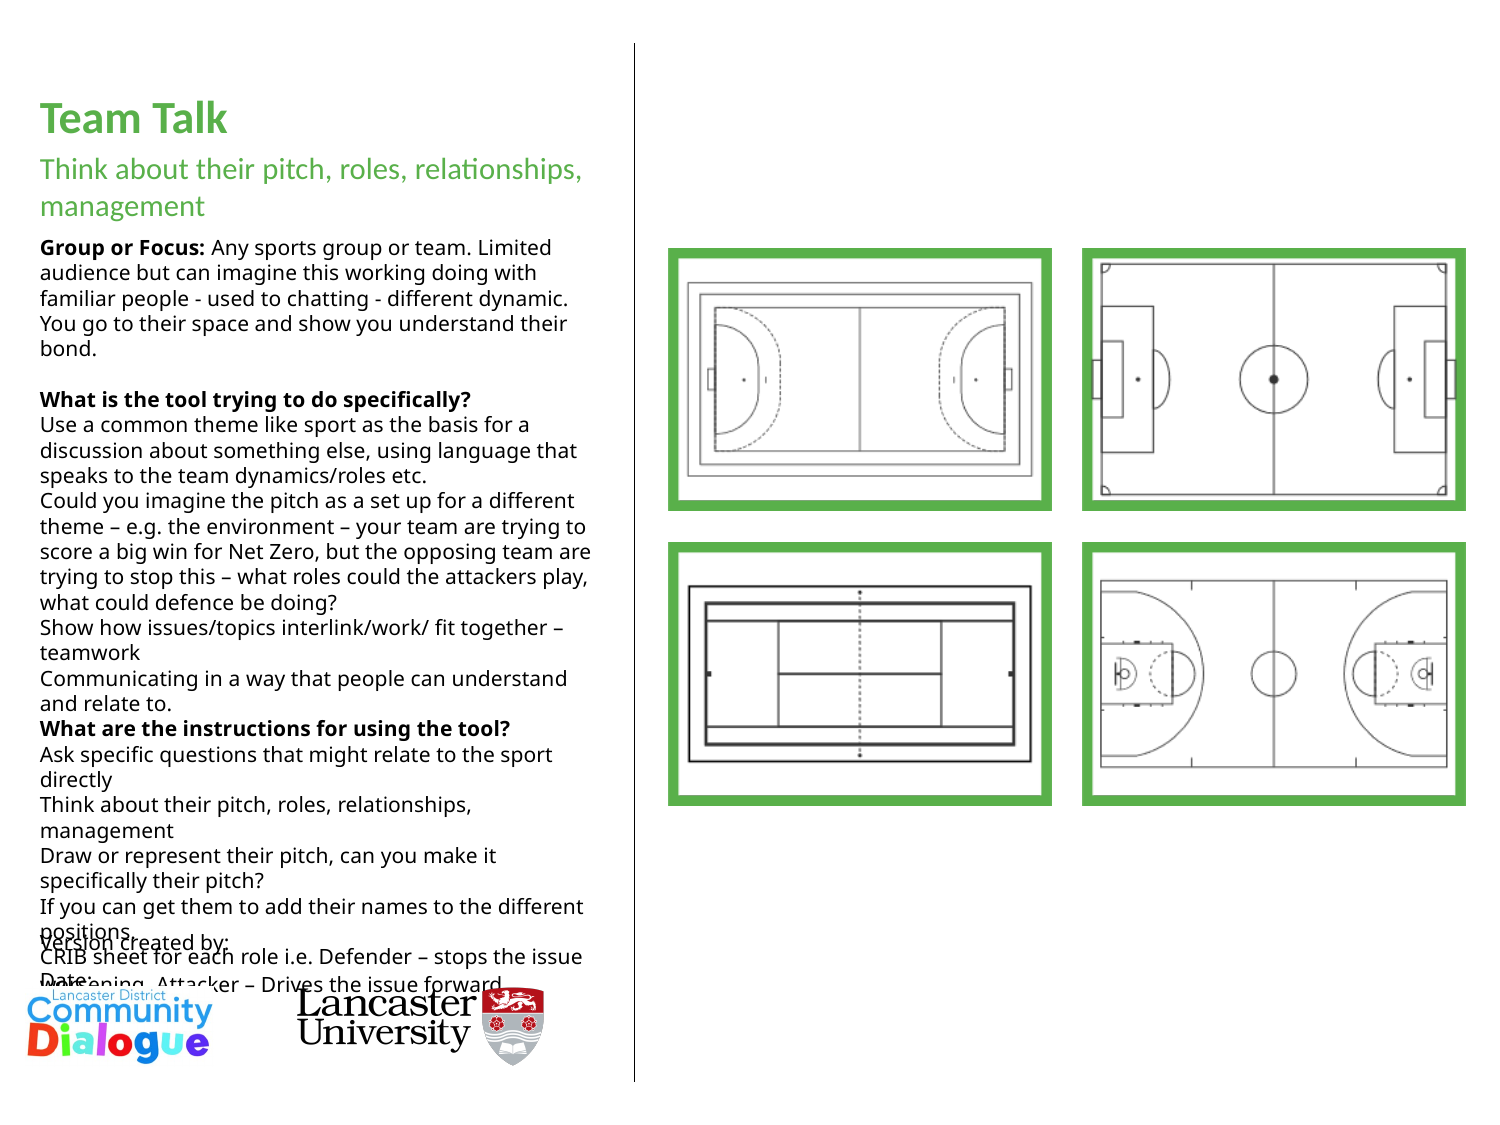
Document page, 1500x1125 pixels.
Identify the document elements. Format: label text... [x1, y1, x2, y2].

text_box Group or Focus: Any sports group or team. Limited audience but can imagine this working doing with familiar people - used to chatting - different dynamic. You go to their space and show you understand their bond. What is the tool trying to do specifically? Use a common theme like sport as the basis for a discussion about something else, using language that speaks to the team dynamics/roles etc. Could you imagine the pitch as a set up for a different theme – e.g. the environment – your team are trying to score a big win for Net Zero, but the opposing team are trying to stop this – what roles could the attackers play, what could defence be doing? Show how issues/topics interlink/work/ fit together – teamwork Communicating in a way that people can understand and relate to. What are the instructions for using the tool? Ask specific questions that might relate to the sport directly Think about their pitch, roles, relationships, management Draw or represent their pitch, can you make it specifically their pitch? If you can get them to add their names to the different positions. CRIB sheet for each role i.e. Defender – stops the issue worsening, Attacker – Drives the issue forward [25, 231, 613, 1005]
text_box Version created by: Date: [25, 909, 546, 986]
picture [1082, 542, 1466, 806]
picture [668, 542, 1052, 806]
text_box Think about their pitch, roles, relationships, management [25, 141, 634, 231]
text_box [25, 986, 546, 1067]
picture [668, 248, 1052, 511]
text_box Team Talk [25, 80, 546, 141]
picture [1082, 248, 1466, 511]
